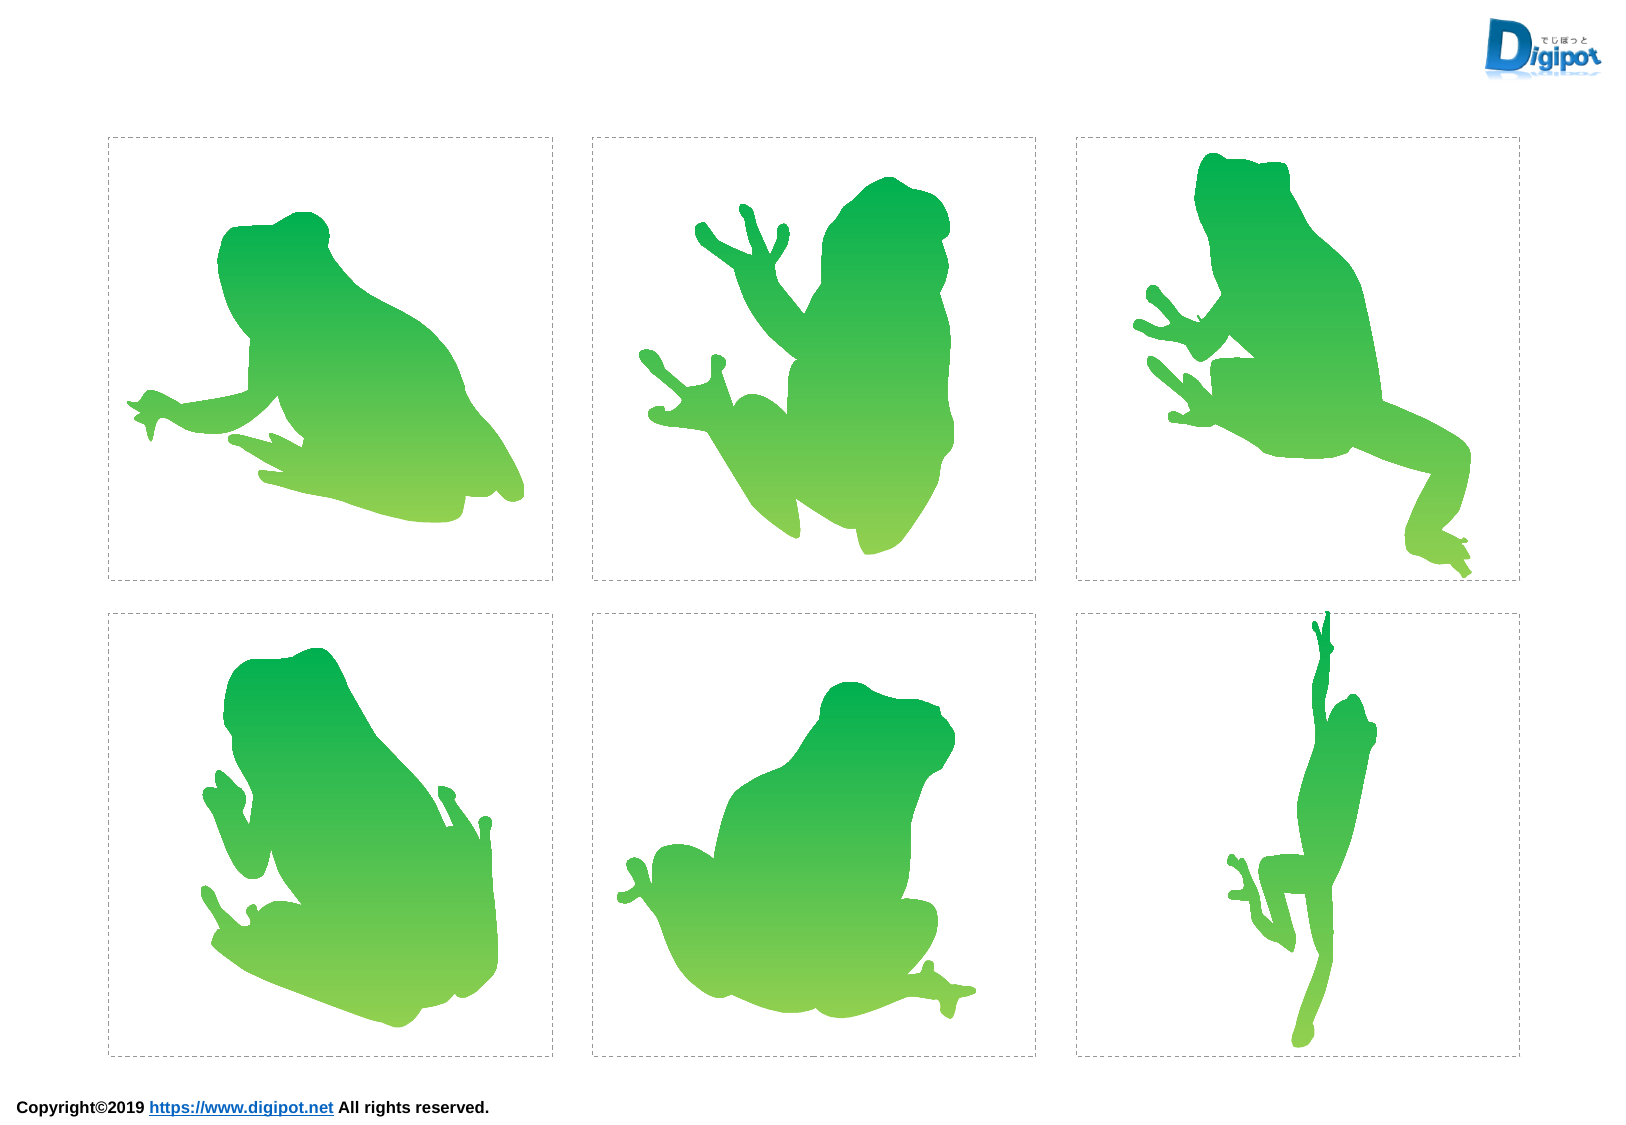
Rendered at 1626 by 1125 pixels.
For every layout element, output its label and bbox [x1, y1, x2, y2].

text_box [639, 176, 955, 555]
text_box [200, 648, 498, 1028]
text_box [1227, 610, 1378, 1048]
text_box [127, 211, 525, 523]
picture [1485, 18, 1602, 82]
text_box [1133, 153, 1472, 579]
text_box [617, 681, 977, 1019]
